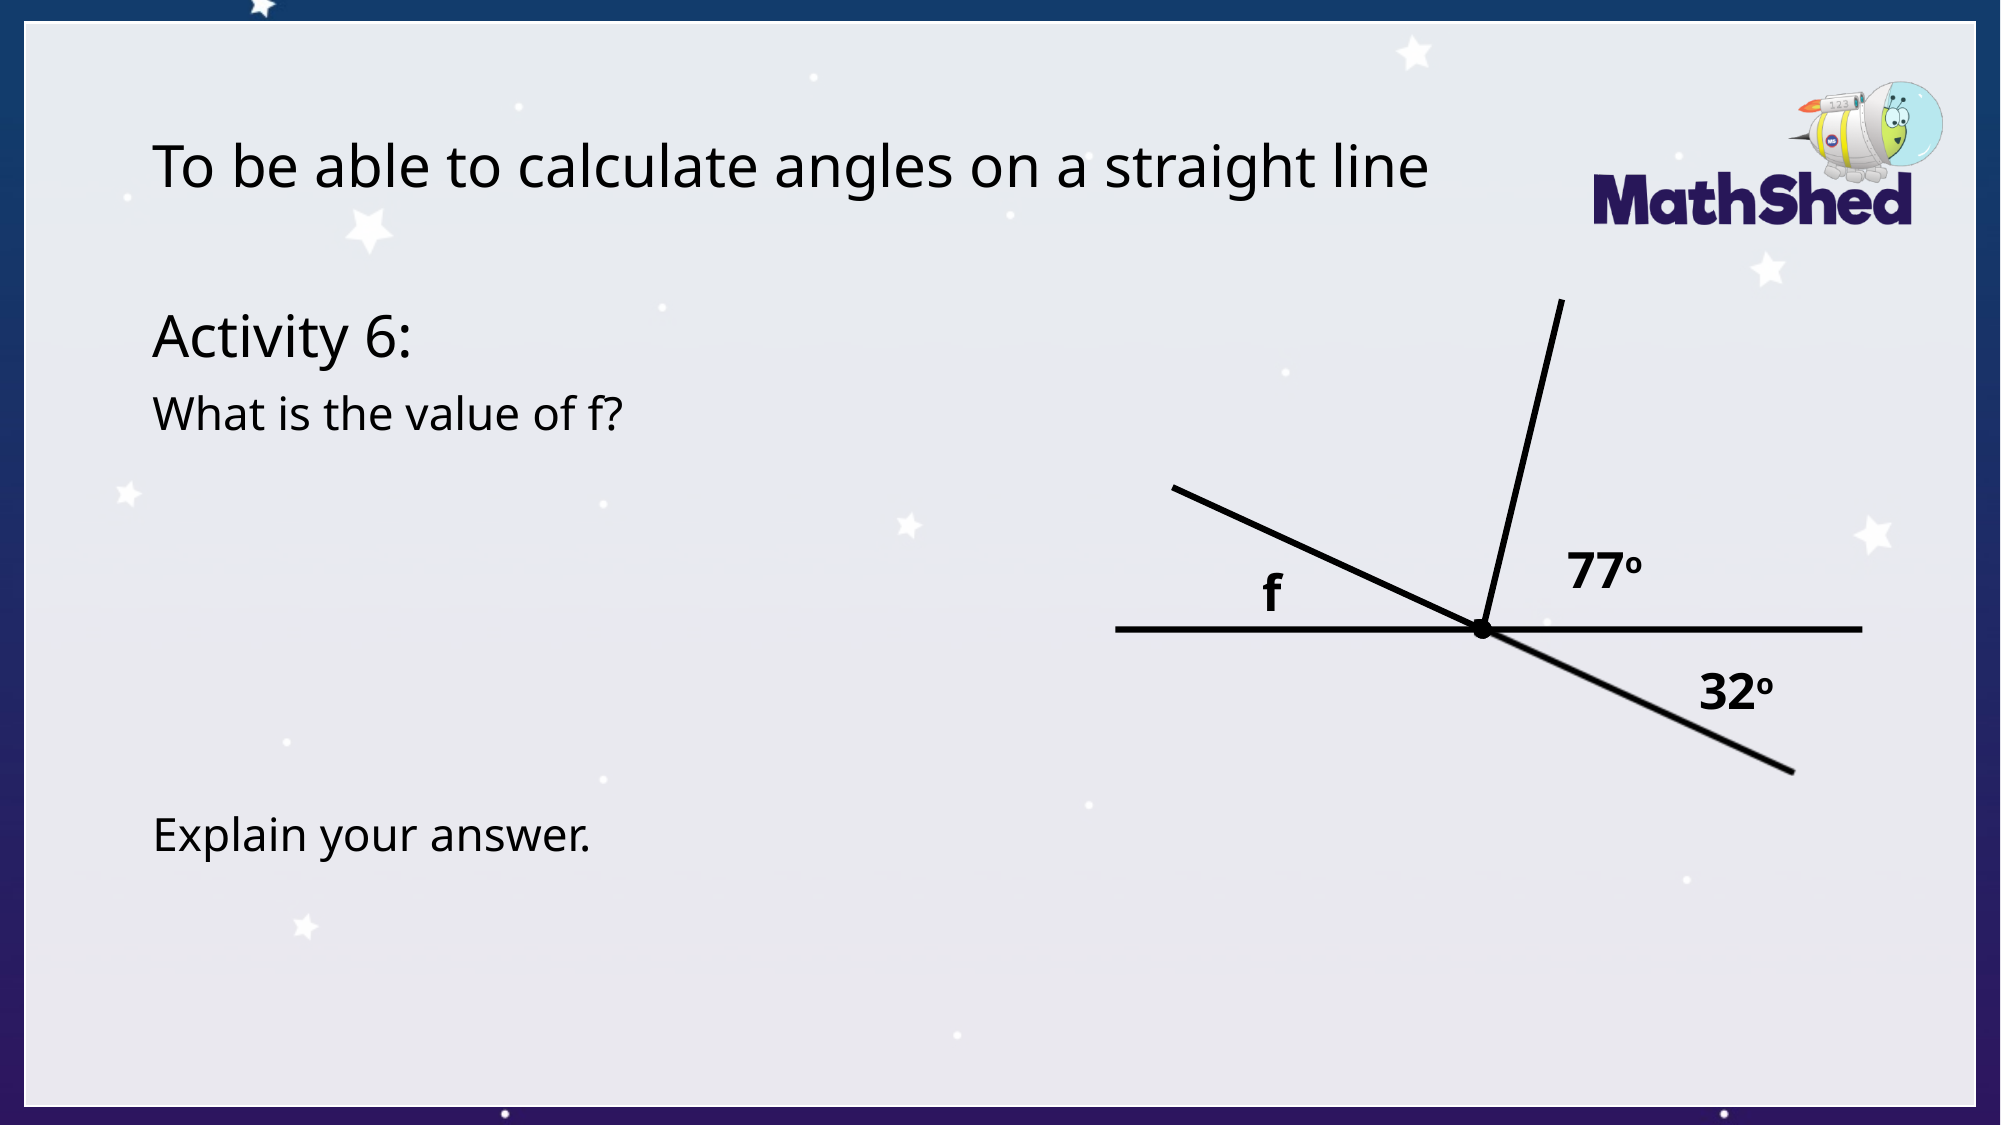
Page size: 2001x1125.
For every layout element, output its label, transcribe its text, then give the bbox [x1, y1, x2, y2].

list Activity 6: What is the value of f? Explain your answer. [137, 299, 1863, 1014]
title To be able to calculate angles on a straight line [137, 59, 1578, 278]
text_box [1482, 299, 1563, 619]
picture [0, 0, 2001, 1125]
text_box 77o [1563, 531, 1658, 607]
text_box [1172, 487, 1482, 630]
